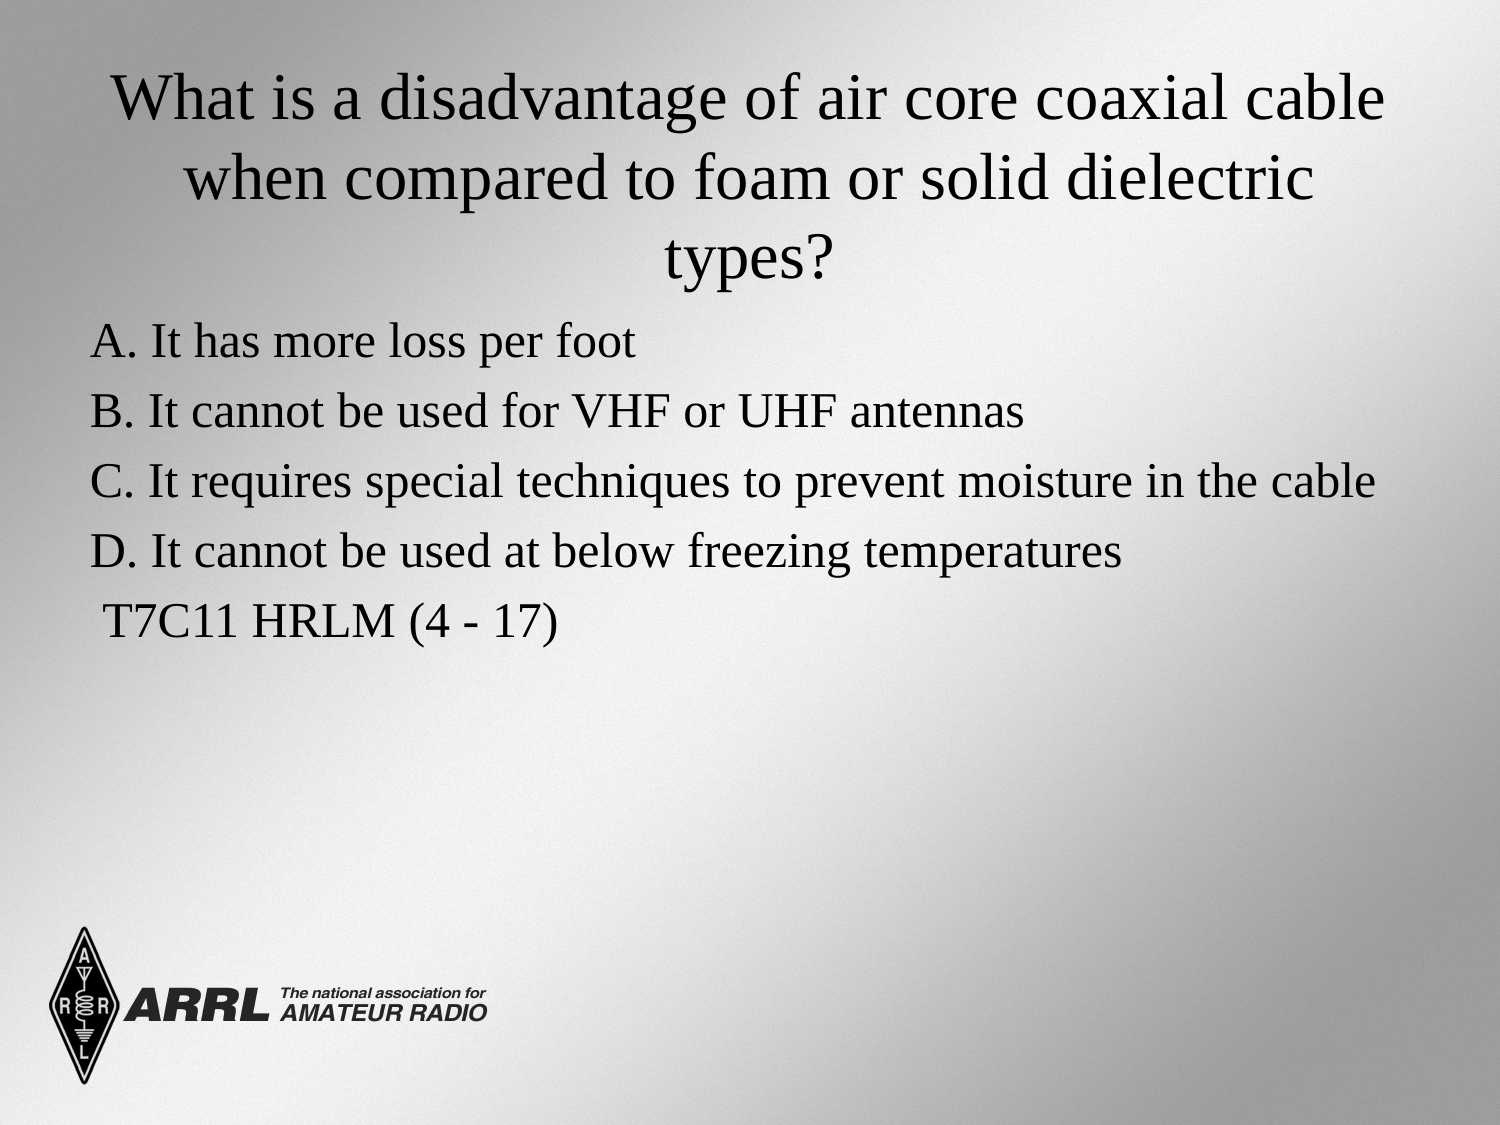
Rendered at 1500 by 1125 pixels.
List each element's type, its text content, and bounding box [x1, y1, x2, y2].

title What is a disadvantage of air core coaxial cable when compared to foam or solid dielectric types? [75, 45, 1425, 233]
picture [0, 0, 1500, 1125]
list A. It has more loss per foot B. It cannot be used for VHF or UHF antennas C. It requires special techniques to prevent moisture in the cable D. It cannot be used at below freezing temperatures T7C11 HRLM (4 - 17) [75, 299, 1425, 1005]
